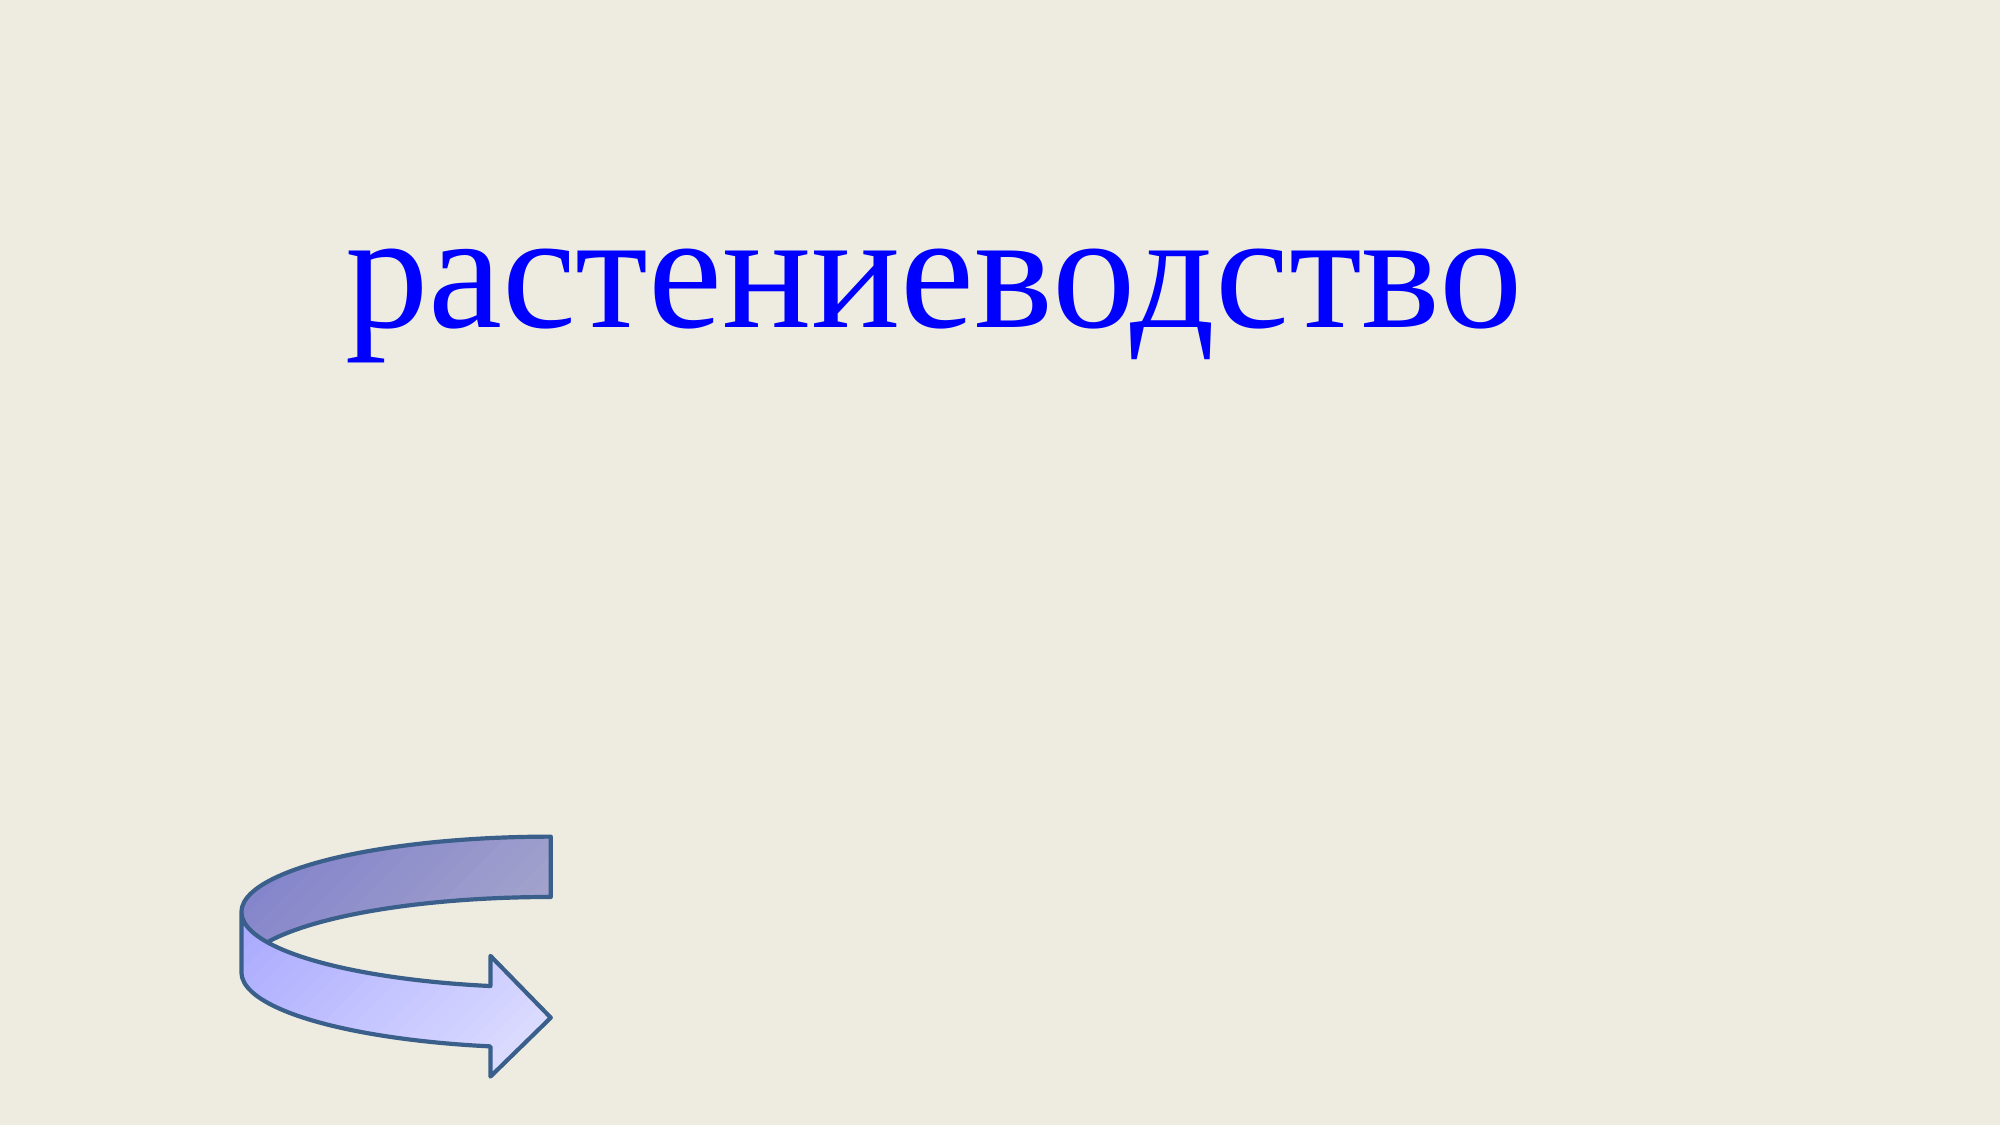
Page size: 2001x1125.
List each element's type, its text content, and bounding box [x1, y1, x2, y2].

text_box [239, 834, 553, 1079]
text_box растениеводство [330, 153, 1540, 368]
